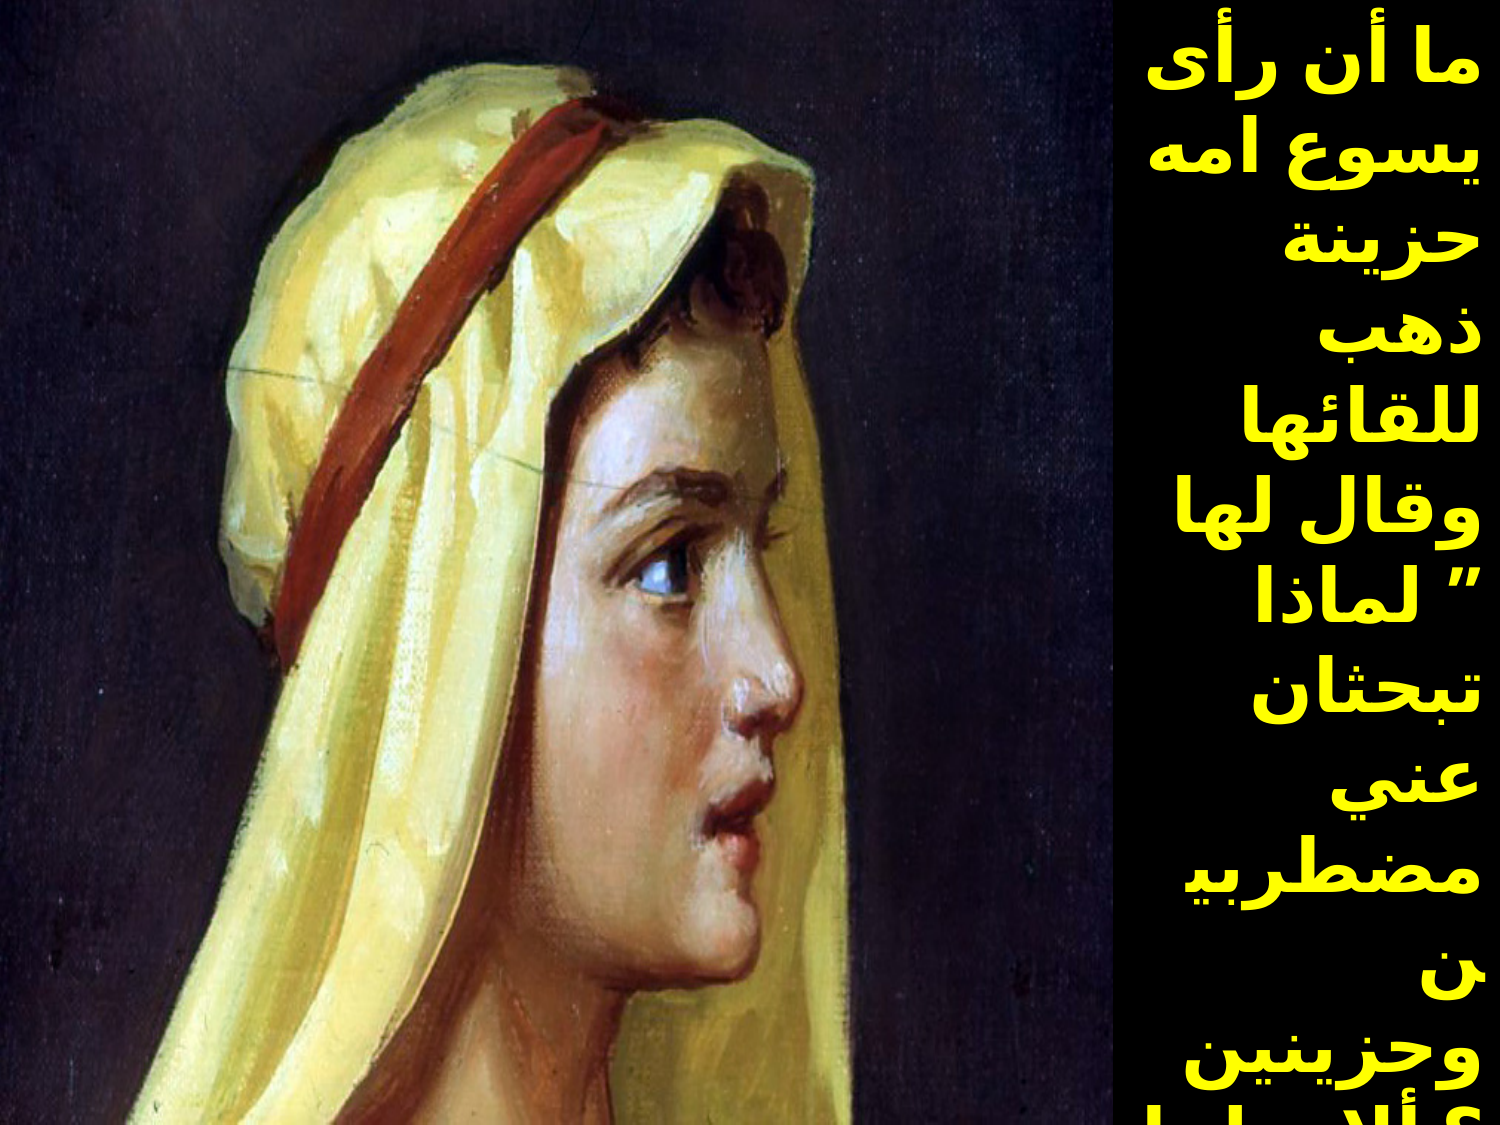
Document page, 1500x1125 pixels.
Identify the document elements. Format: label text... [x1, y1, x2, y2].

picture [0, 0, 1126, 1125]
text_box ما أن رأى يسوع امه حزينة ذهب للقائها وقال لها ” لماذا تبحثان عني مضطربين وحزينين ؟ ألا تعلما بأنه ينبغي أن أكون أعمل ما هو لأبي السماوي [1126, 0, 1500, 1125]
